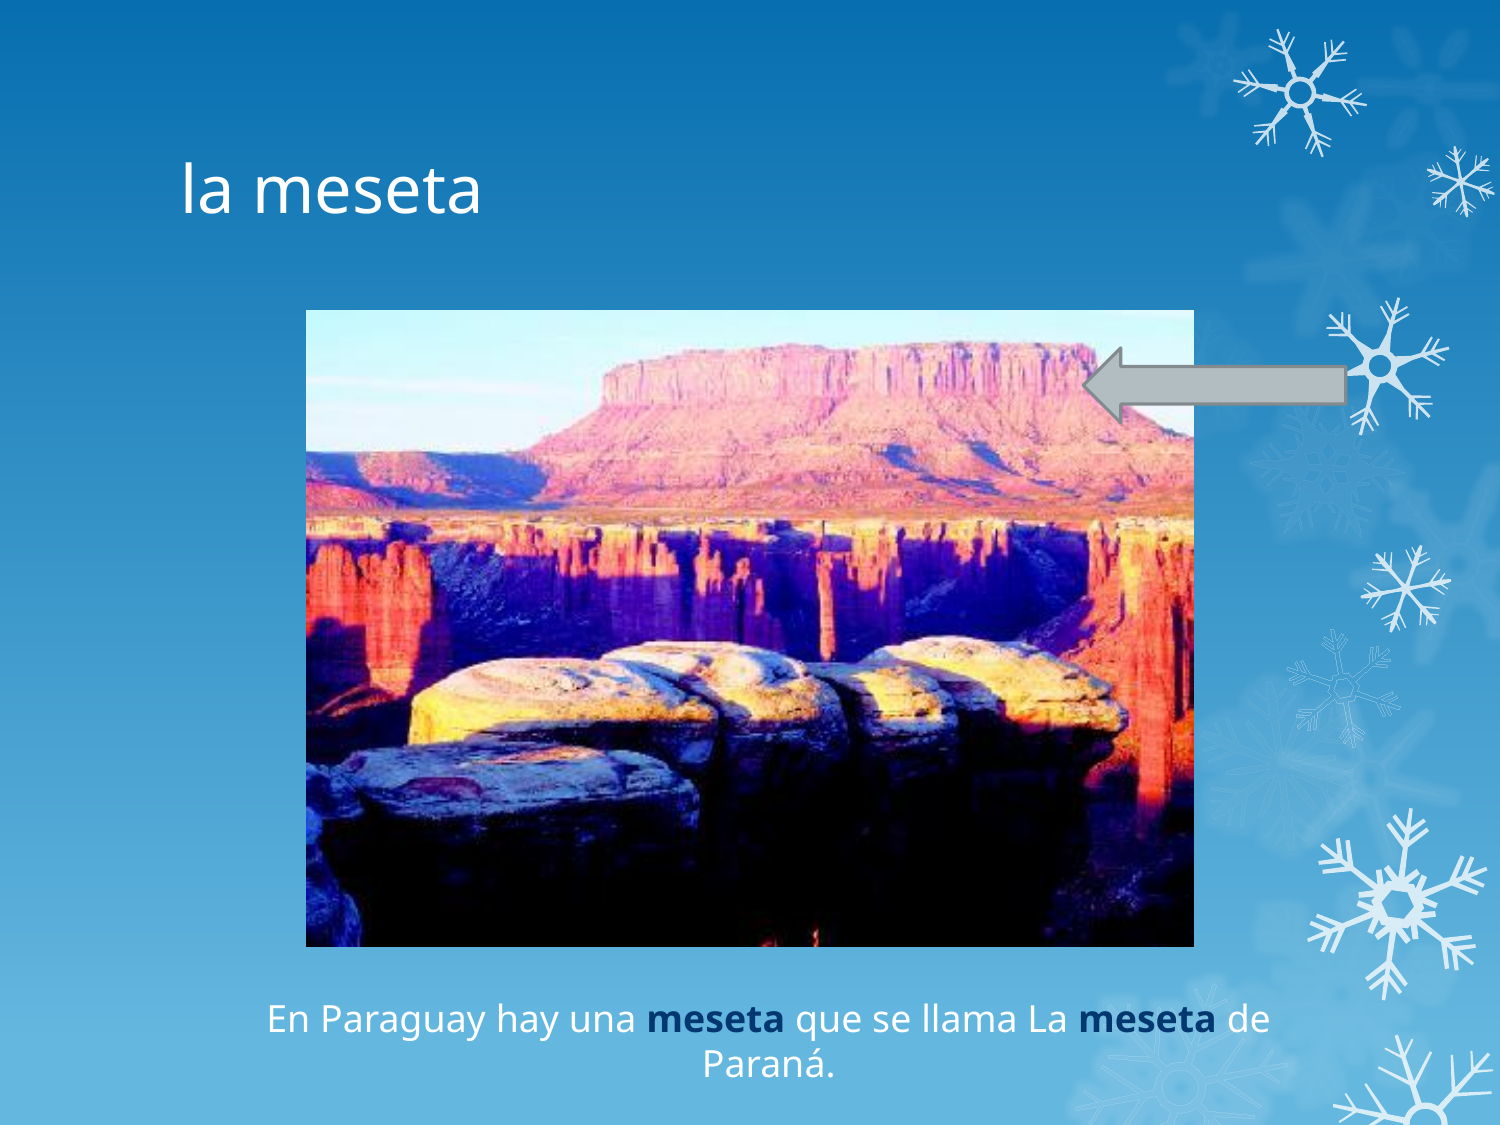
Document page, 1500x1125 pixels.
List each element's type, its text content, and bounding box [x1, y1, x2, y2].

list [305, 310, 1195, 947]
text_box [1199, 364, 1348, 406]
title la meseta [165, 110, 1335, 263]
text_box En Paraguay hay una meseta que se llama La meseta de Paraná. [187, 987, 1350, 1093]
